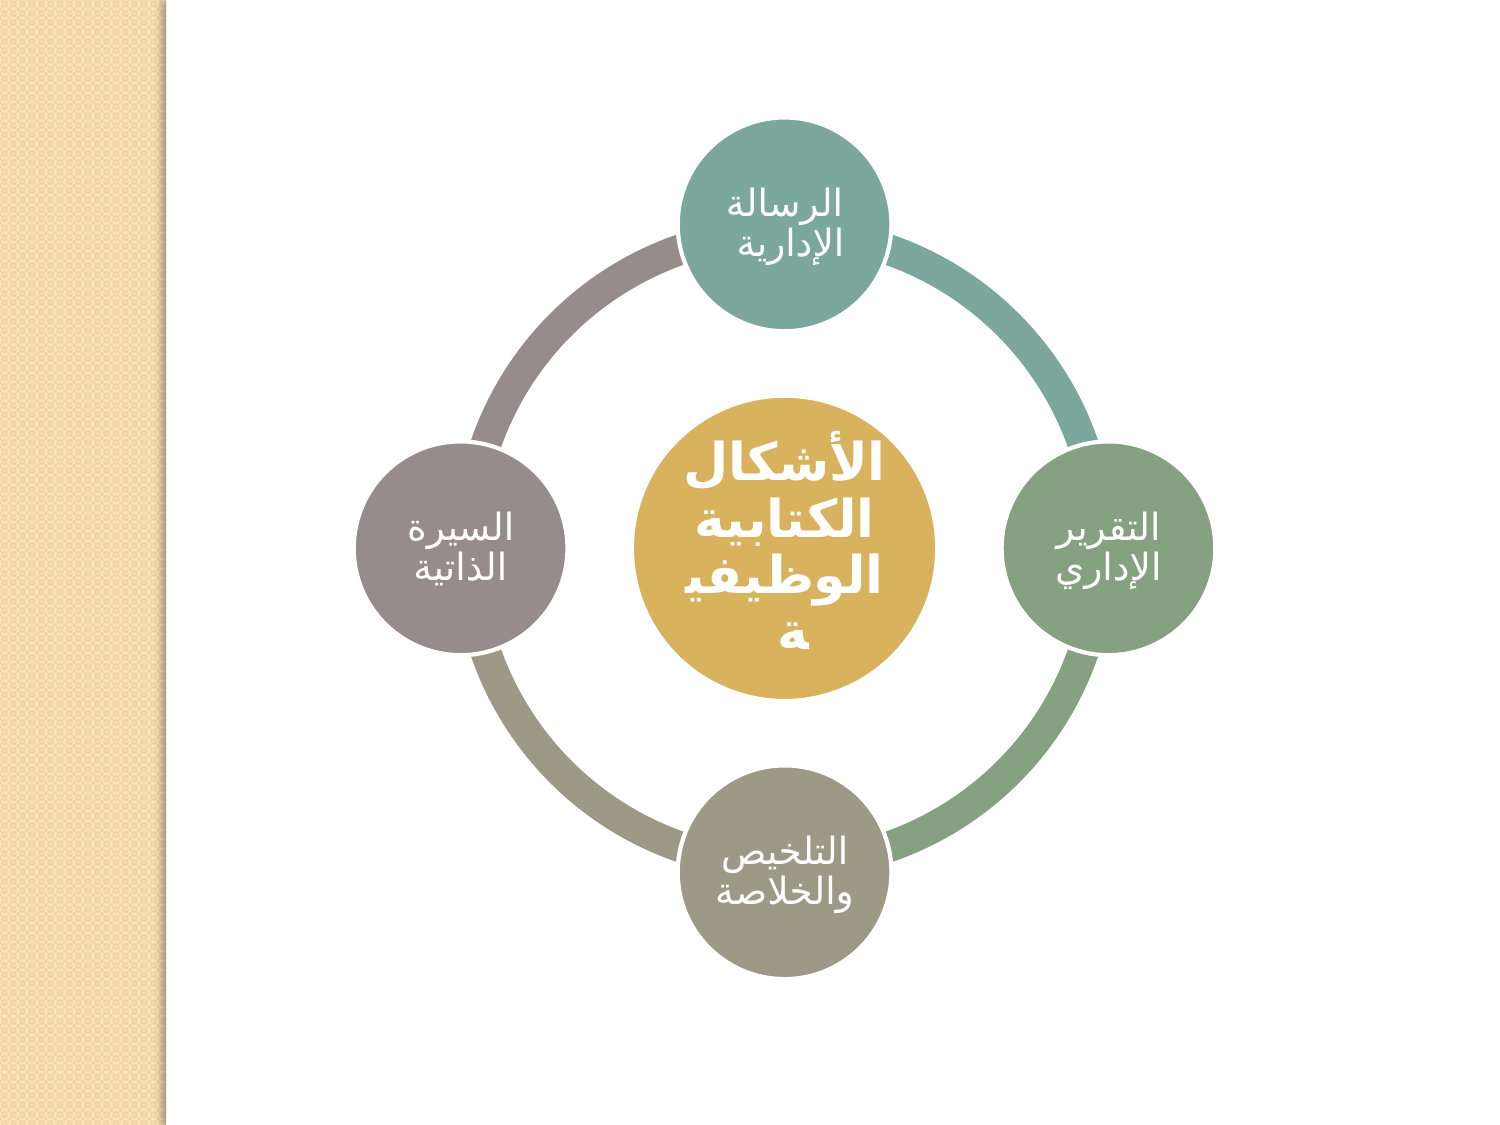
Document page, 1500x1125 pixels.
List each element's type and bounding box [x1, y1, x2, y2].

text_box [116, 116, 1453, 980]
